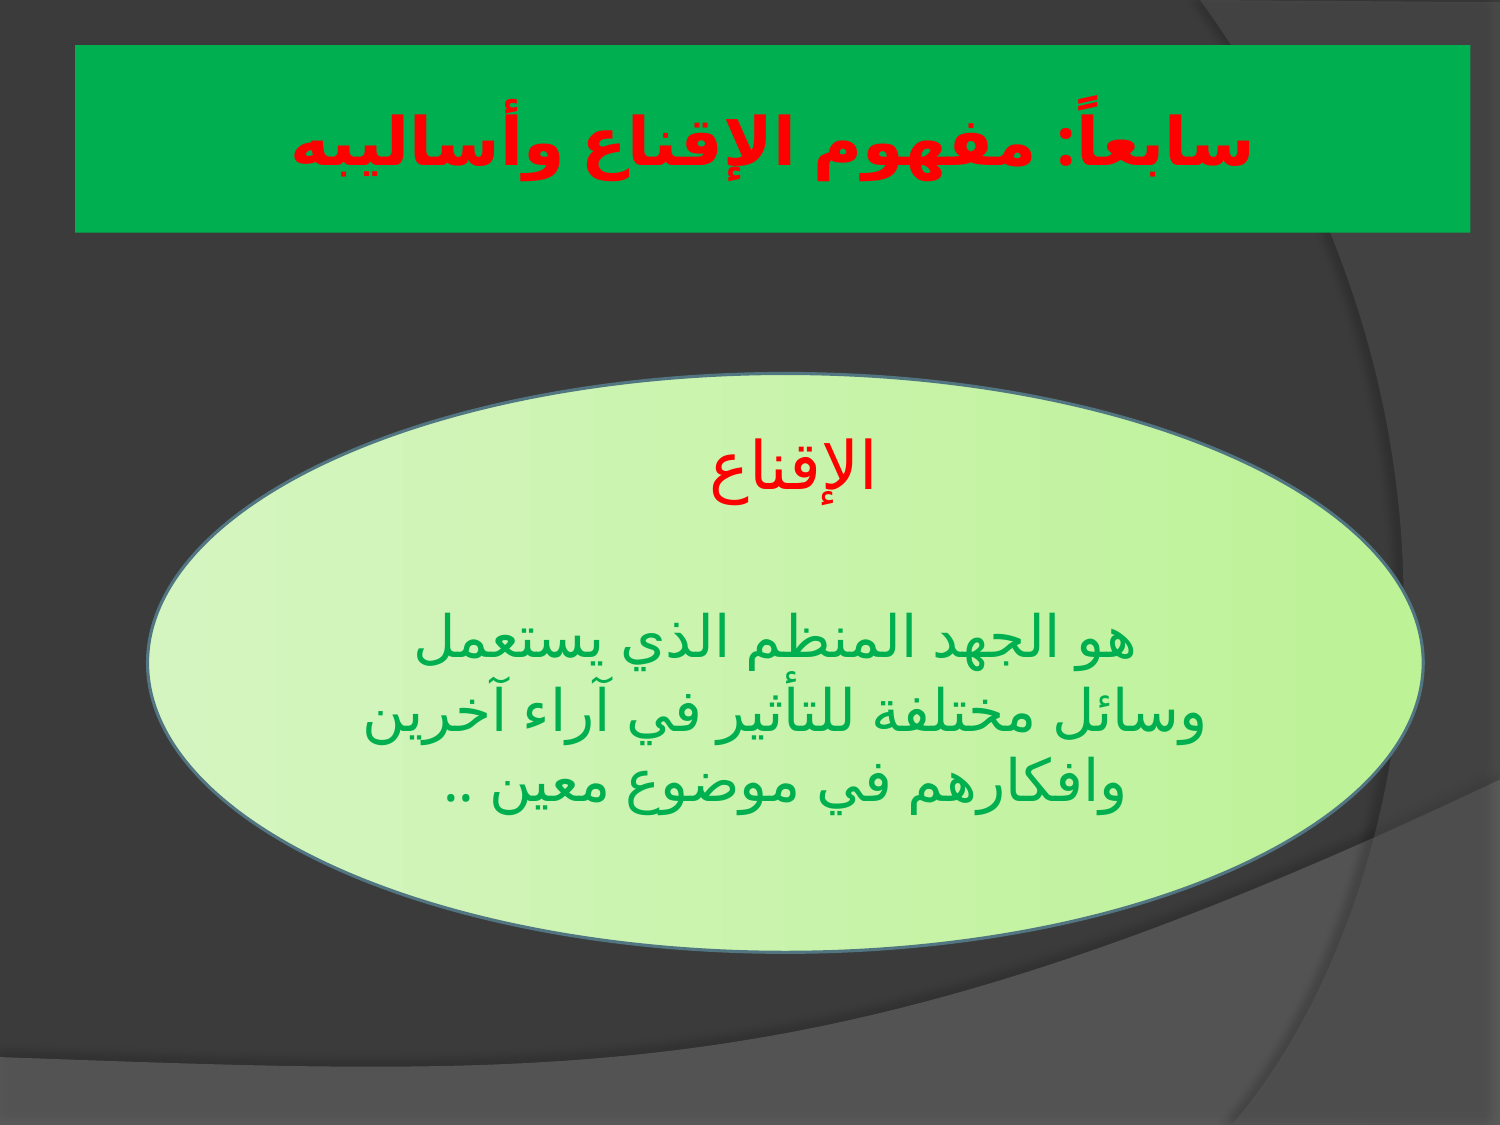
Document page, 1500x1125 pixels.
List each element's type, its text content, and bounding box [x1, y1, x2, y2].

title سابعاً: مفهوم الإقناع وأساليبه [75, 45, 1471, 233]
text_box الإقناع هو الجهد المنظم الذي يستعمل وسائل مختلفة للتأثير في آراء آخرين وافكارهم في موضوع معين .. [145, 371, 1425, 954]
